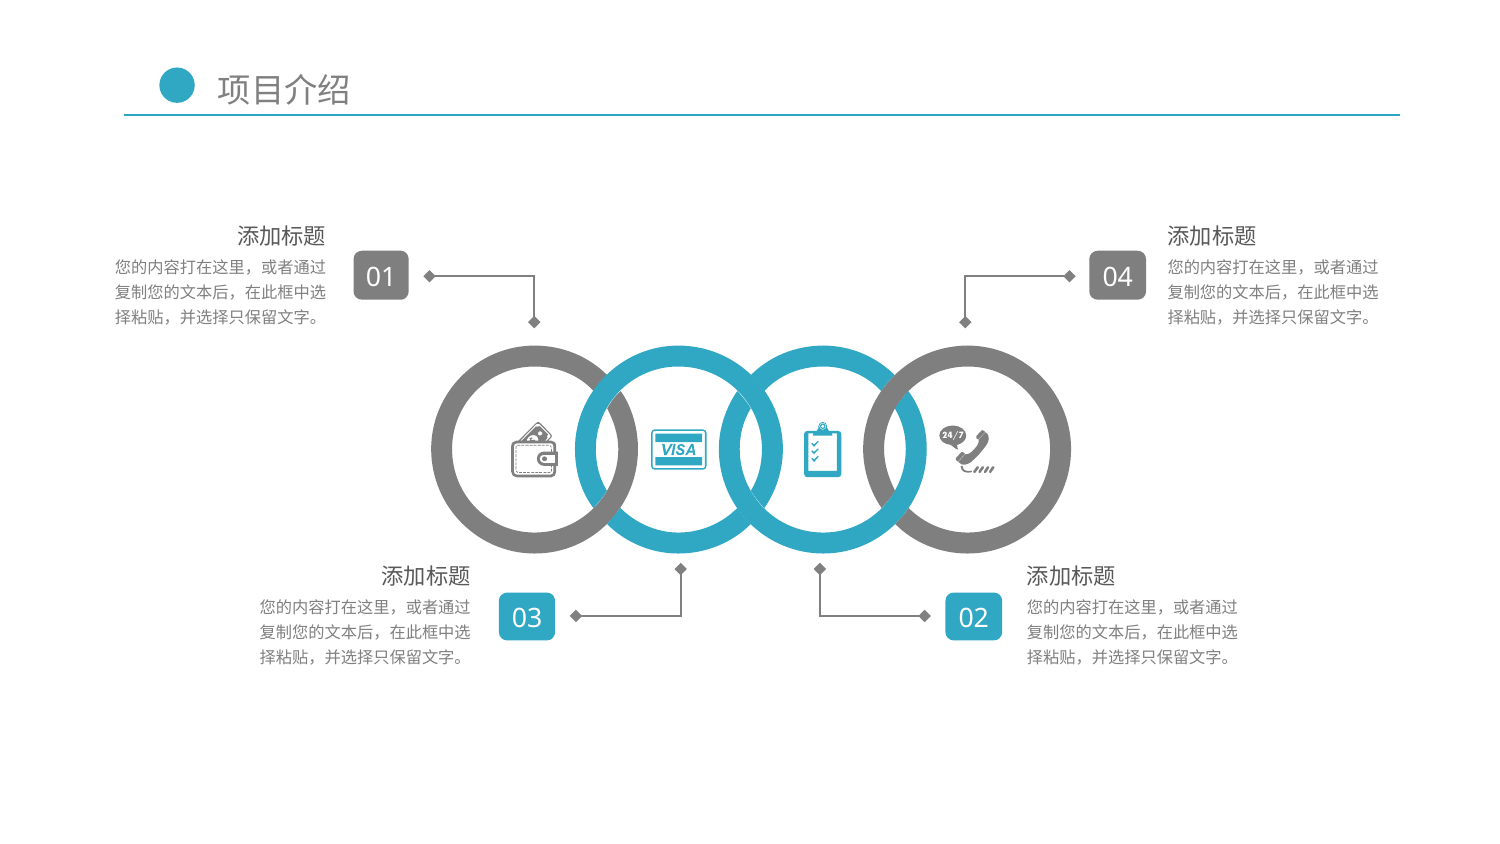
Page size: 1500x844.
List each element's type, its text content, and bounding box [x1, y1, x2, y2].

text_box 03 [498, 592, 556, 641]
text_box 您的内容打在这里，或者通过复制您的文本后，在此框中选择粘贴，并选择只保留文字。 [238, 585, 482, 673]
text_box 您的内容打在这里，或者通过复制您的文本后，在此框中选择粘贴，并选择只保留文字。 [1015, 585, 1259, 673]
text_box [574, 345, 783, 508]
text_box 您的内容打在这里，或者通过复制您的文本后，在此框中选择粘贴，并选择只保留文字。 [1156, 245, 1400, 333]
text_box 添加标题 [1156, 209, 1276, 245]
text_box 添加标题 [362, 549, 482, 585]
text_box [431, 345, 638, 554]
text_box [423, 270, 541, 329]
text_box 04 [1089, 250, 1147, 300]
text_box 您的内容打在这里，或者通过复制您的文本后，在此框中选择粘贴，并选择只保留文字。 [94, 245, 338, 333]
text_box [959, 270, 1076, 329]
text_box [813, 562, 931, 623]
text_box [863, 345, 1072, 554]
text_box 01 [353, 250, 409, 300]
text_box 02 [945, 592, 1003, 641]
text_box [511, 421, 558, 478]
text_box [750, 345, 894, 392]
text_box 添加标题 [218, 209, 338, 245]
text_box [718, 391, 927, 554]
text_box [569, 562, 687, 623]
text_box 添加标题 [1015, 549, 1135, 585]
text_box [955, 430, 995, 474]
text_box [651, 429, 707, 470]
text_box [939, 425, 967, 450]
text_box [804, 421, 842, 478]
text_box [606, 507, 750, 554]
